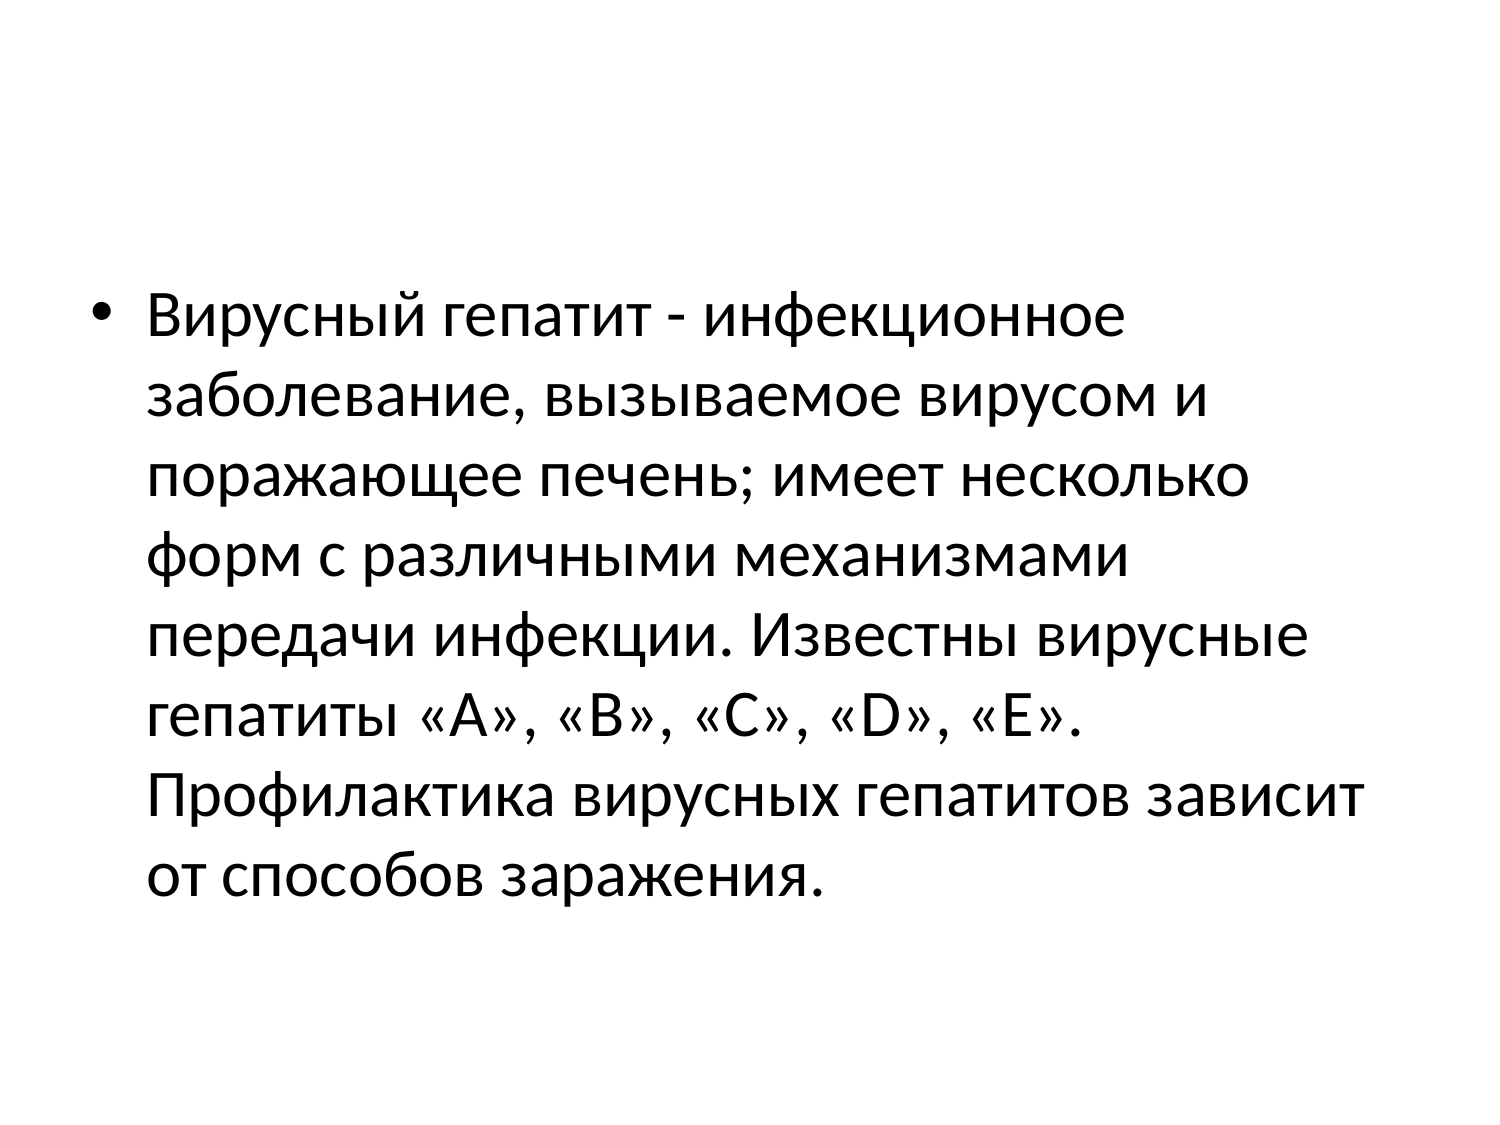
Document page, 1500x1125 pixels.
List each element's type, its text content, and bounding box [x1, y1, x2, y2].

list Вирусный гепатит - инфекционное заболевание, вызываемое вирусом и поражающее печень; имеет несколько форм с различными механизмами передачи инфекции. Известны вирусные гепатиты «А», «В», «С», «D», «Е». Профилактика вирусных гепатитов зависит от способов заражения. [75, 262, 1425, 1005]
